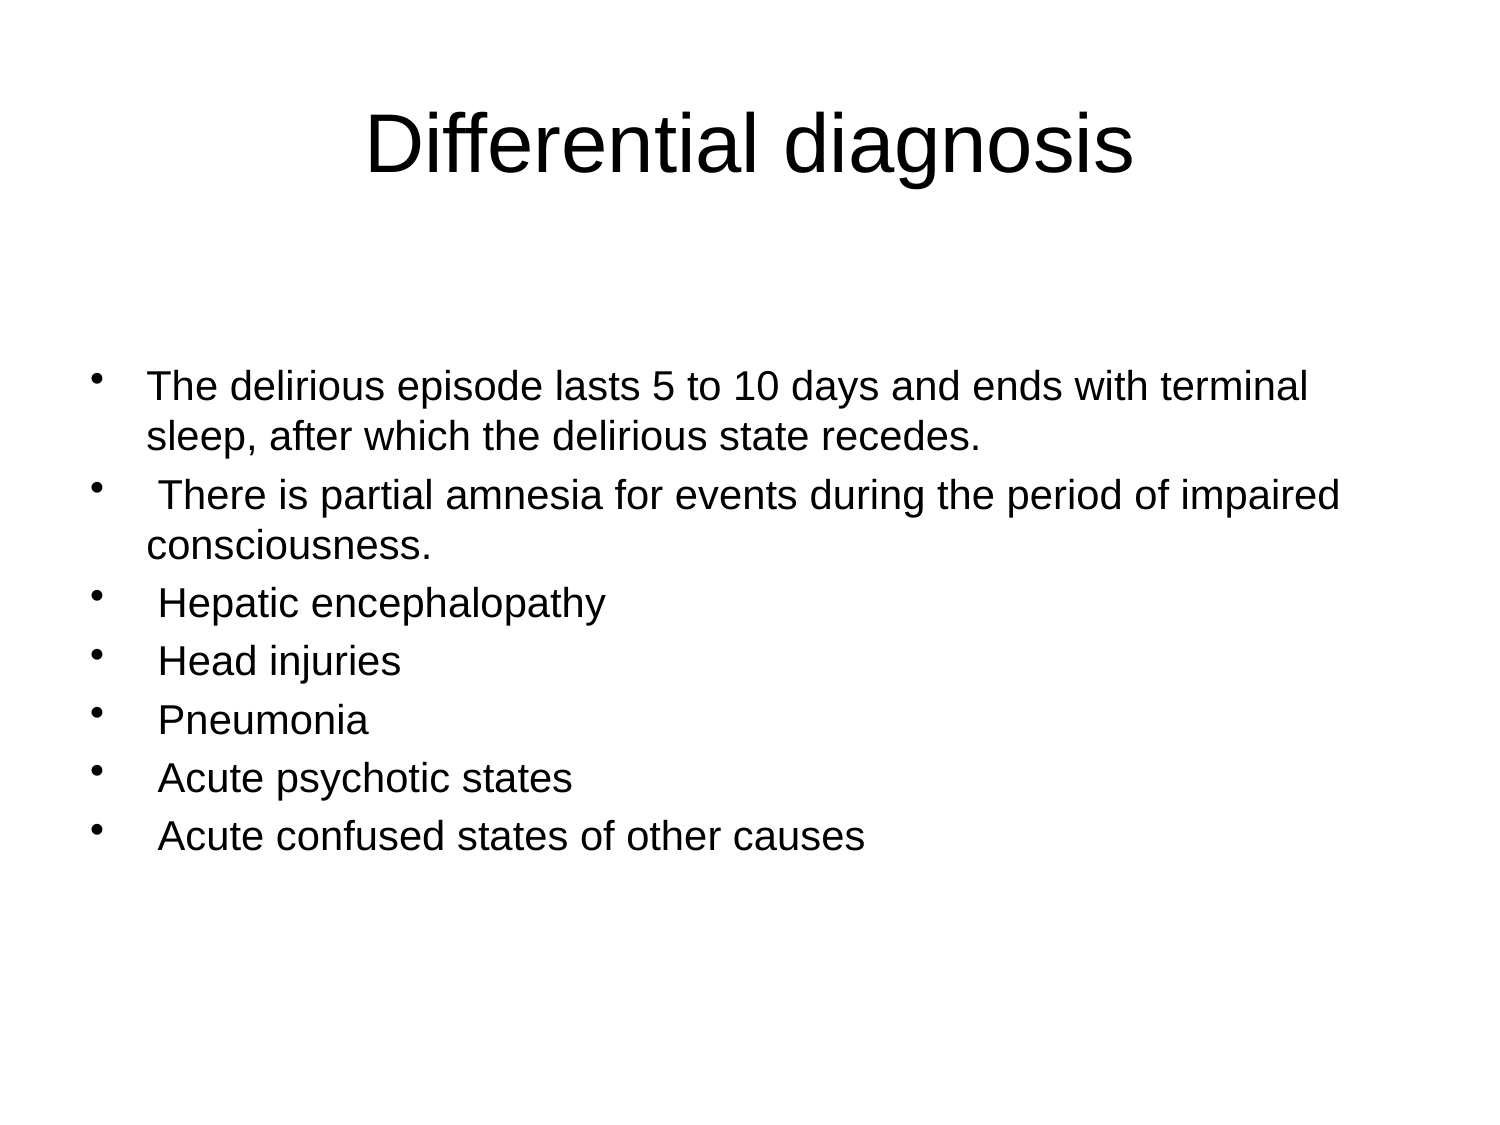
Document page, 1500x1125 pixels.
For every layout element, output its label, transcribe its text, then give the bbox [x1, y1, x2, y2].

title Differential diagnosis [75, 45, 1425, 233]
list The delirious episode lasts 5 to 10 days and ends with terminal sleep, after which the delirious state recedes. There is partial amnesia for events during the period of impaired consciousness. Hepatic encephalopathy Head injuries Pneumonia Acute psychotic states Acute confused states of other causes [75, 351, 1425, 1005]
